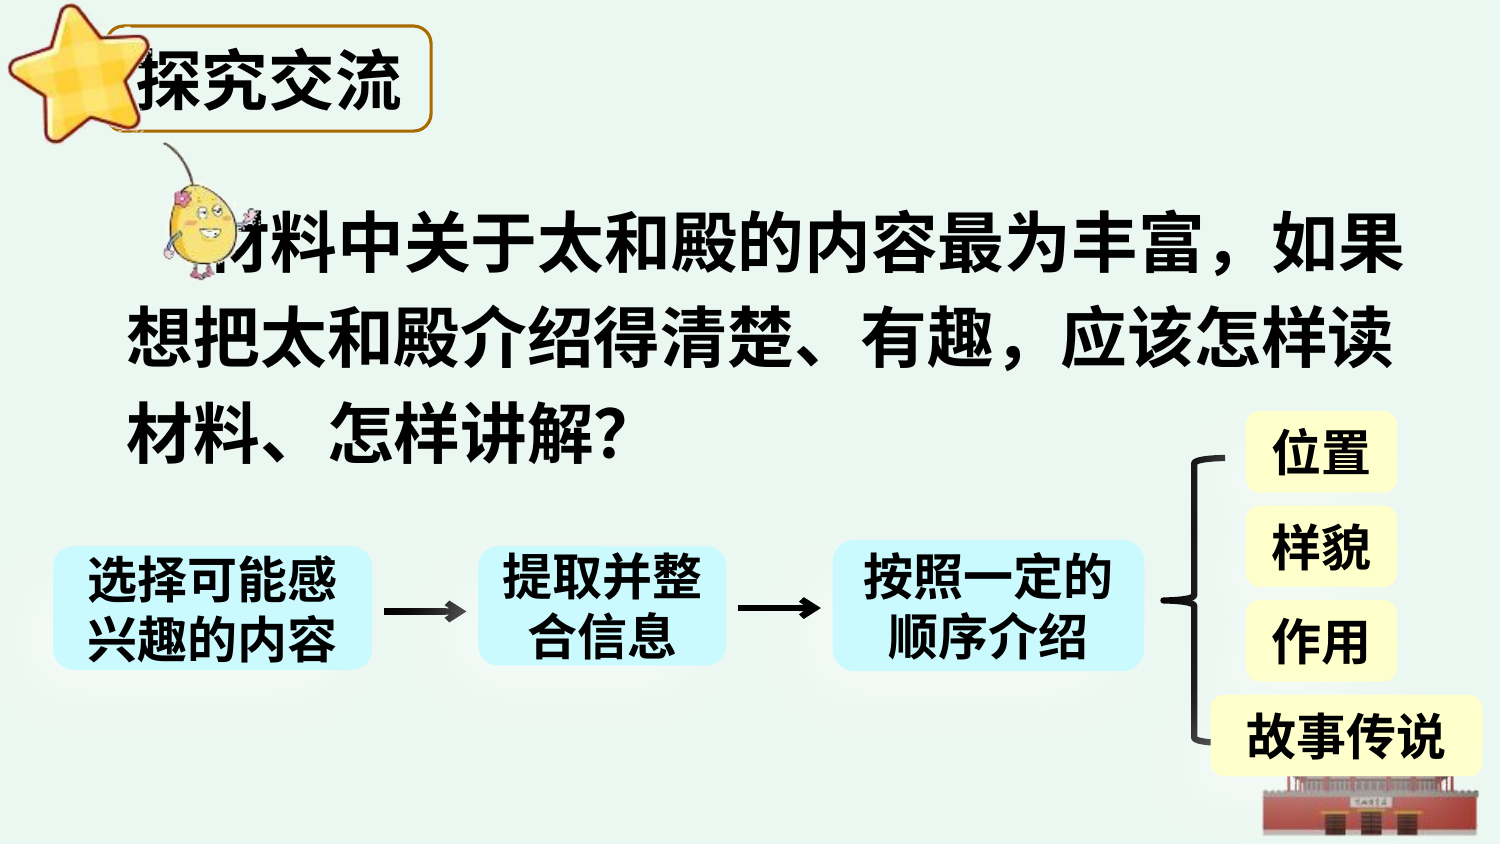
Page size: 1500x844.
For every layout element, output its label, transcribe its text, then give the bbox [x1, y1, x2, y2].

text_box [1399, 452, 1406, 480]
text_box 一、判断下列句子运用的说明方法 [1179, 398, 1356, 480]
text_box 选择可能感兴趣的内容 [50, 544, 375, 672]
text_box 样貌 [1243, 503, 1400, 590]
text_box 材料中关于太和殿的内容最为丰富，如果想把太和殿介绍得清楚、有趣，应该怎样读材料、怎样讲解？ [112, 177, 1447, 480]
text_box 作用 [1243, 597, 1400, 679]
text_box 故事传说 [1208, 692, 1485, 779]
text_box 围绕 [1178, 458, 1203, 678]
picture [1253, 770, 1484, 838]
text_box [0, 0, 432, 163]
text_box 特色 [1253, 779, 1439, 804]
text_box liú [1253, 779, 1464, 824]
text_box [1253, 779, 1452, 813]
text_box 按照一定的顺序介绍 [830, 537, 1147, 674]
text_box 提取并整合信息 [476, 544, 729, 668]
text_box 位置 [1243, 408, 1400, 495]
picture [156, 163, 262, 285]
